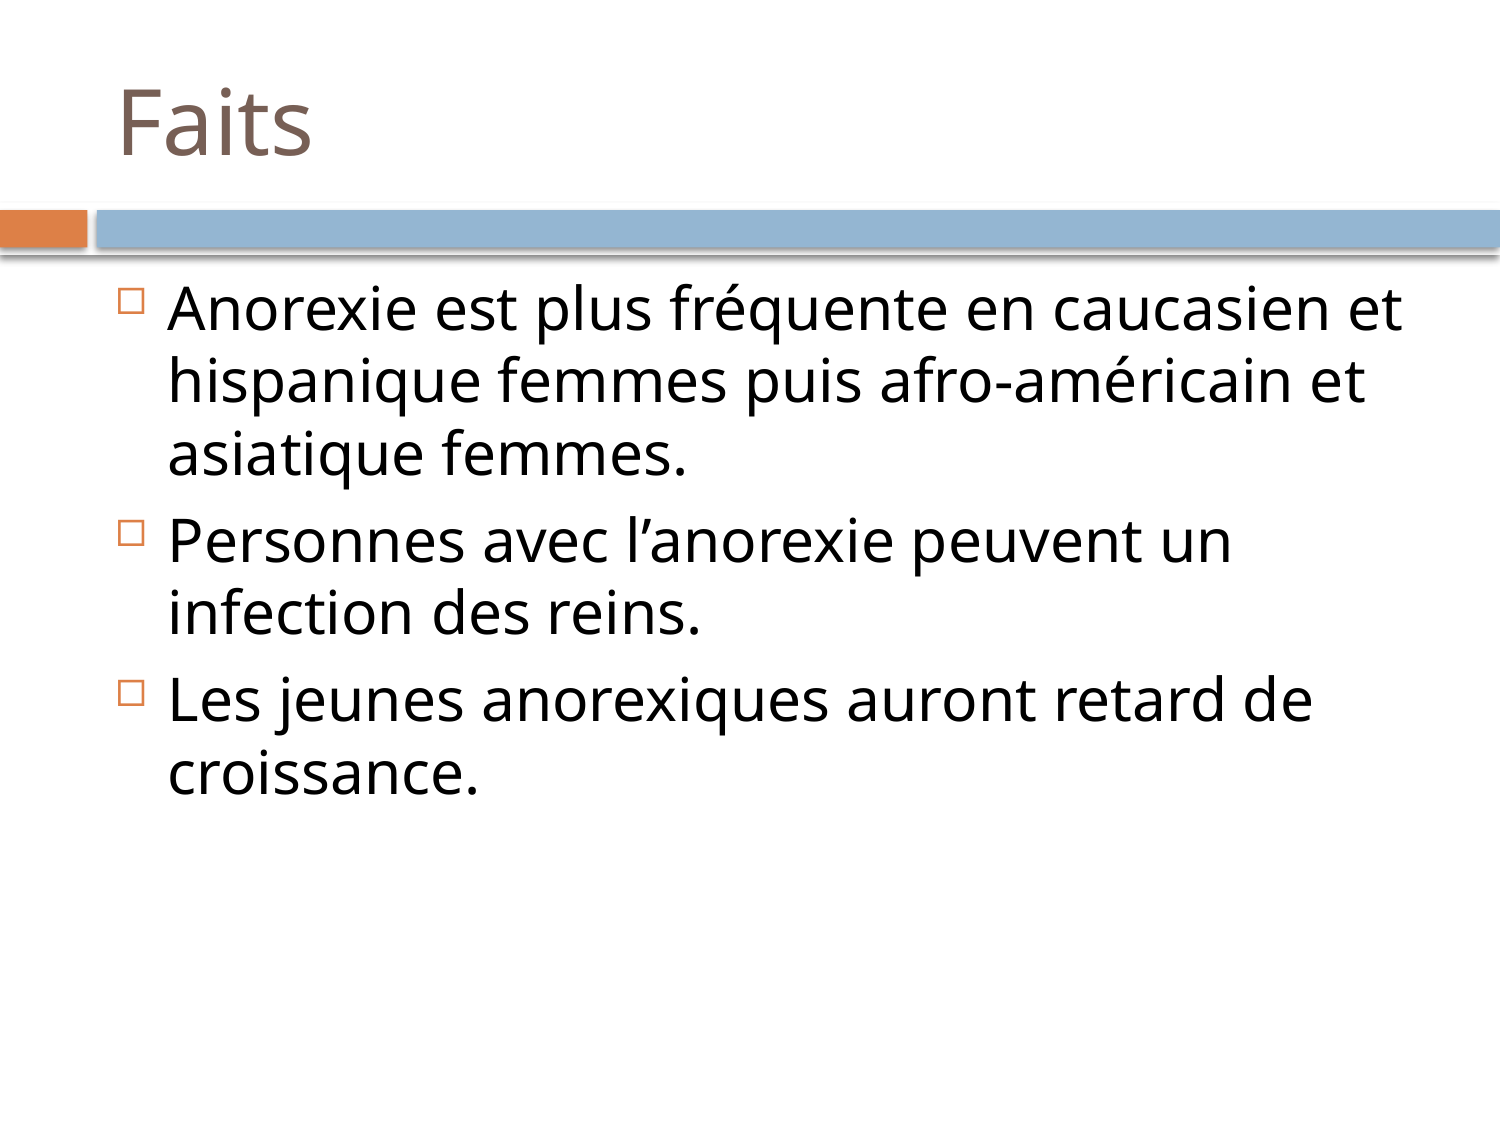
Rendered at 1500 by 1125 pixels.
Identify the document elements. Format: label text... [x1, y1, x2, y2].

title Faits [100, 37, 1438, 200]
list Anorexie est plus fréquente en caucasien et hispanique femmes puis afro-américain et asiatique femmes. Personnes avec l’anorexie peuvent un infection des reins. Les jeunes anorexiques auront retard de croissance. [100, 262, 1438, 1000]
